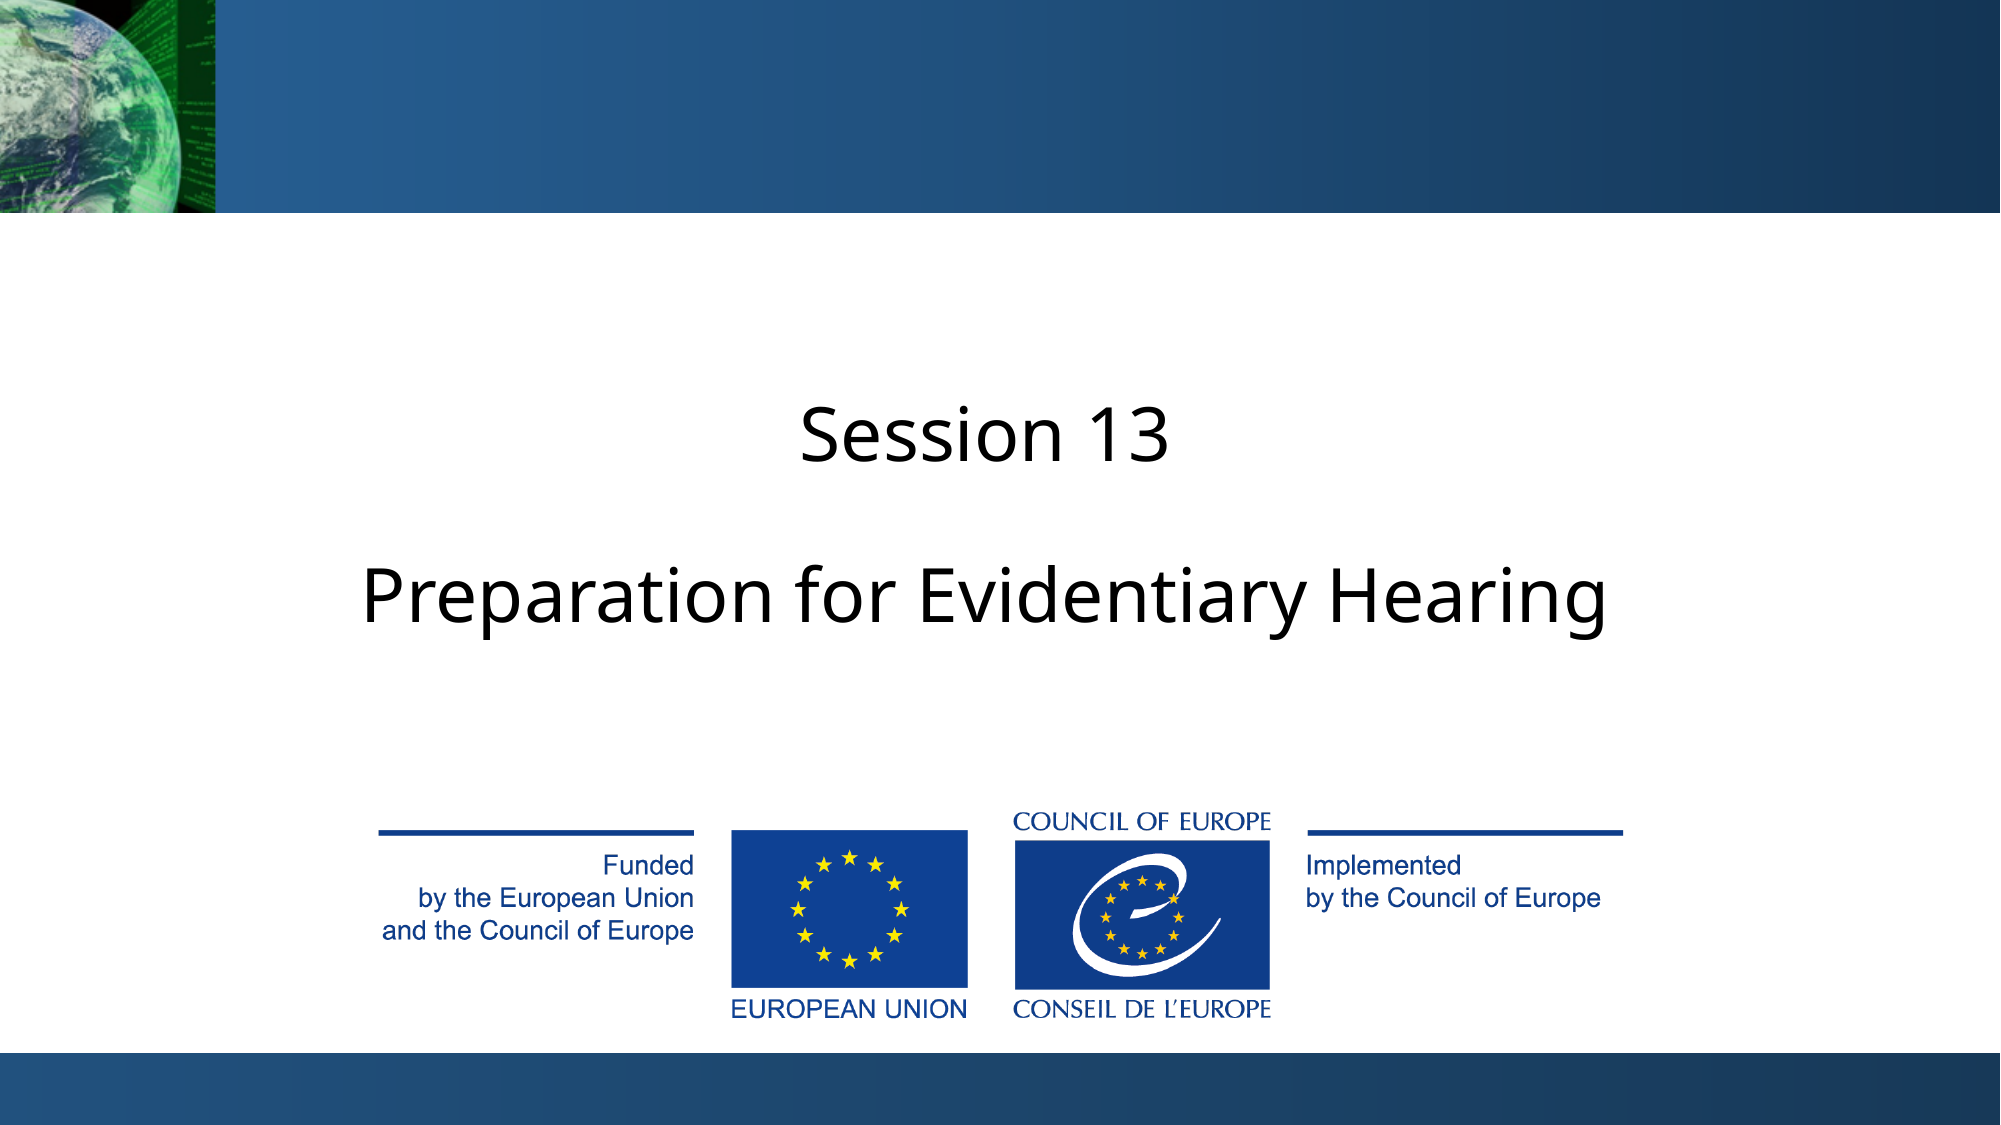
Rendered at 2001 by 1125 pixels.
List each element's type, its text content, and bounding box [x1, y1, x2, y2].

text_box Session 13 Preparation for Evidentiary Hearing [93, 390, 1878, 647]
picture [376, 810, 1624, 1020]
picture [0, 0, 2000, 213]
